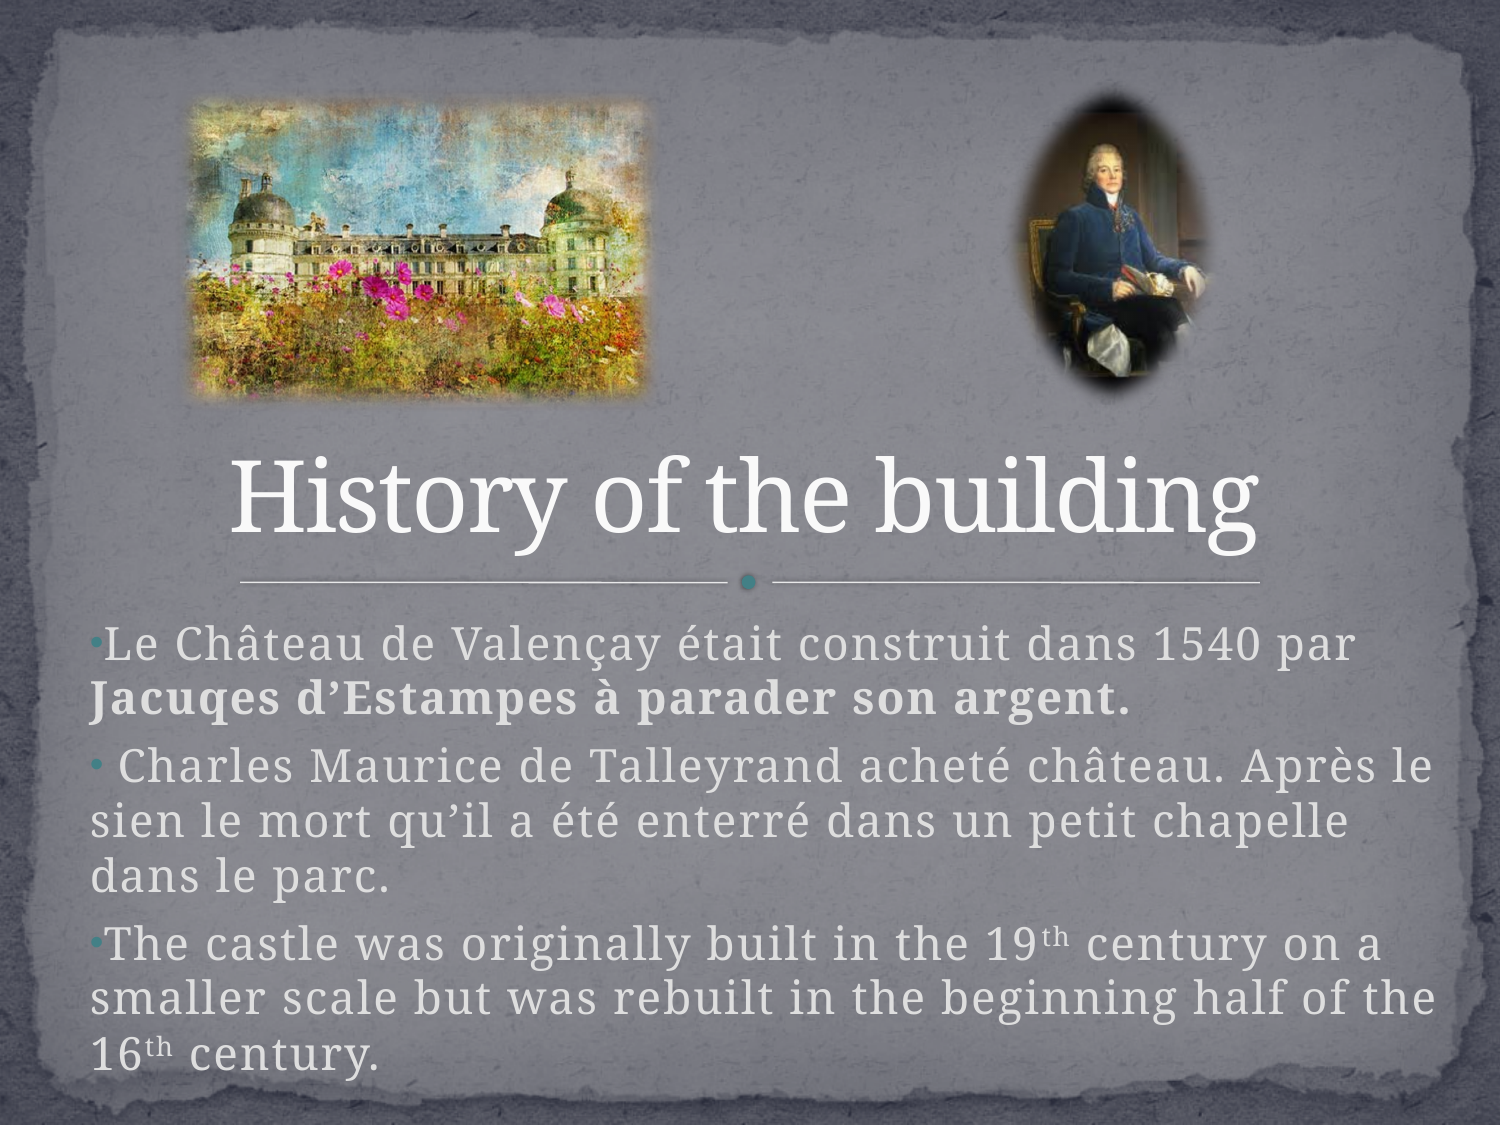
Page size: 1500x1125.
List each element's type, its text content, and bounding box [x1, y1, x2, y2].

picture [176, 89, 662, 412]
picture [1001, 76, 1224, 412]
subtitle Le Château de Valençay était construit dans 1540 par Jacuqes d’Estampes à parader son argent. Charles Maurice de Talleyrand acheté château. Après le sien le mort qu’il a été enterré dans un petit chapelle dans le parc. The castle was originally built in the 19th century on a smaller scale but was rebuilt in the beginning half of the 16th century. [75, 606, 1463, 1113]
title History of the building [74, 412, 1438, 561]
